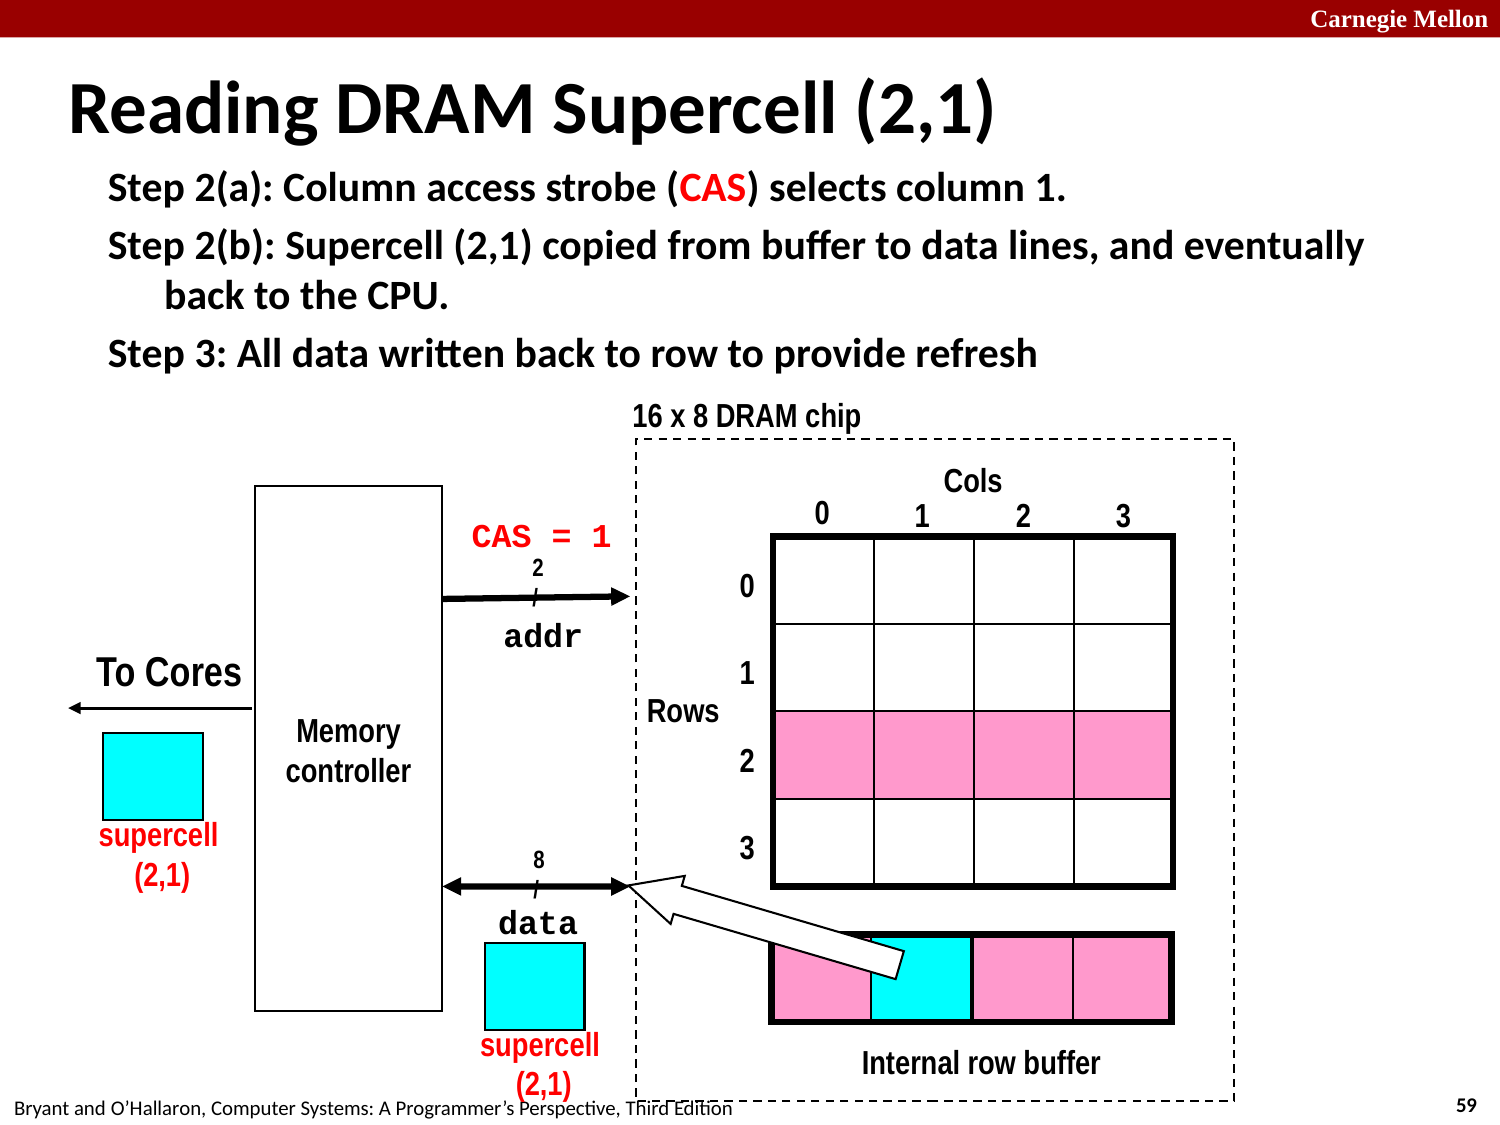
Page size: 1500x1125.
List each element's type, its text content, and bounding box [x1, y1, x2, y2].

list Step 2(a): Column access strobe (CAS) selects column 1. Step 2(b): Supercell (2,1) copied from buffer to data lines, and eventually back to the CPU. Step 3: All data written back to row to provide refresh [99, 151, 1429, 387]
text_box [471, 942, 617, 1108]
text_box addr [495, 606, 592, 662]
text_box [67, 637, 252, 898]
text_box [636, 439, 1235, 1102]
slide_number 59 [1448, 1084, 1488, 1123]
text_box [771, 934, 1172, 1023]
text_box data [490, 894, 586, 942]
text_box [628, 875, 904, 980]
text_box CAS = 1 [464, 506, 620, 562]
text_box 2 / [524, 544, 552, 619]
title Reading DRAM Supercell (2,1) [60, 40, 1307, 167]
text_box [552, 590, 630, 603]
text_box 8 / [525, 836, 553, 912]
text_box [553, 880, 629, 893]
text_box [254, 486, 443, 1012]
text_box [443, 880, 525, 893]
text_box 16 x 8 DRAM chip [625, 386, 870, 442]
